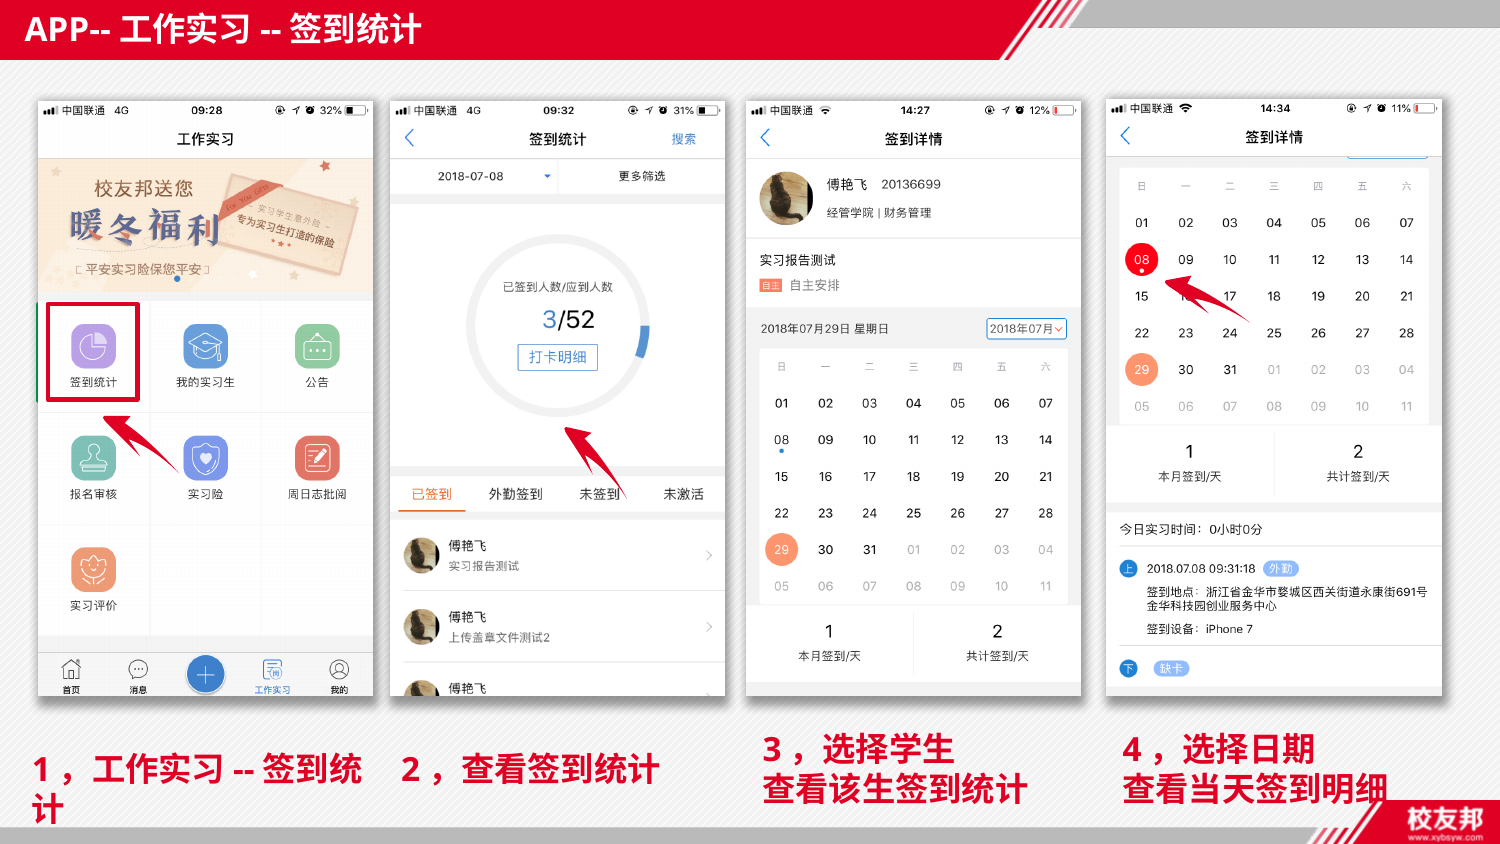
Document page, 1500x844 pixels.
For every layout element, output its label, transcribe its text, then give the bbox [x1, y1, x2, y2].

text_box 1，工作实习--签到统计 [17, 740, 396, 836]
text_box 3，选择学生 查看该生签到统计 [747, 720, 1044, 816]
picture [0, 0, 1500, 844]
text_box 2，查看签到统计 [386, 740, 676, 796]
text_box 4，选择日期 查看当天签到明细 [1107, 720, 1404, 816]
text_box APP--工作实习--签到统计 [17, 0, 983, 56]
